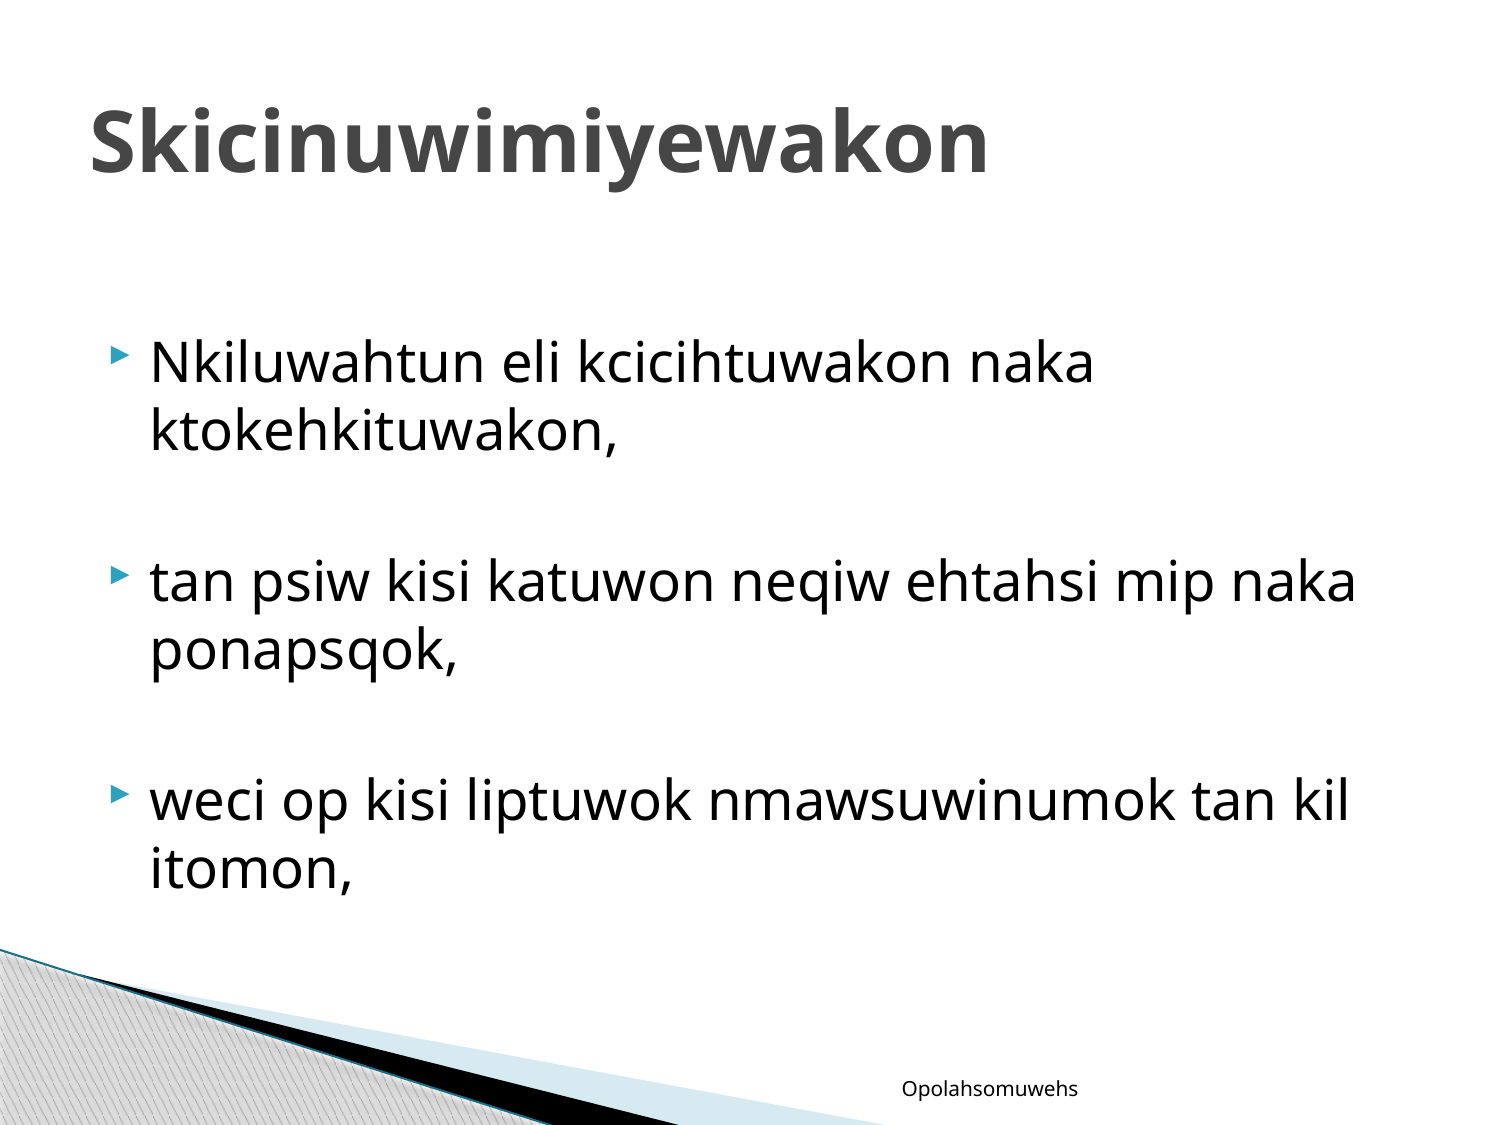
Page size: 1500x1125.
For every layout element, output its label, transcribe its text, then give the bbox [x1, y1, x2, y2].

footer Opolahsomuwehs [718, 1051, 1105, 1112]
list Nkiluwahtun eli kcicihtuwakon naka ktokehkituwakon, tan psiw kisi katuwon neqiw ehtahsi mip naka ponapsqok, weci op kisi liptuwok nmawsuwinumok tan kil itomon, [75, 243, 1425, 986]
title Skicinuwimiyewakon [75, 45, 1425, 233]
